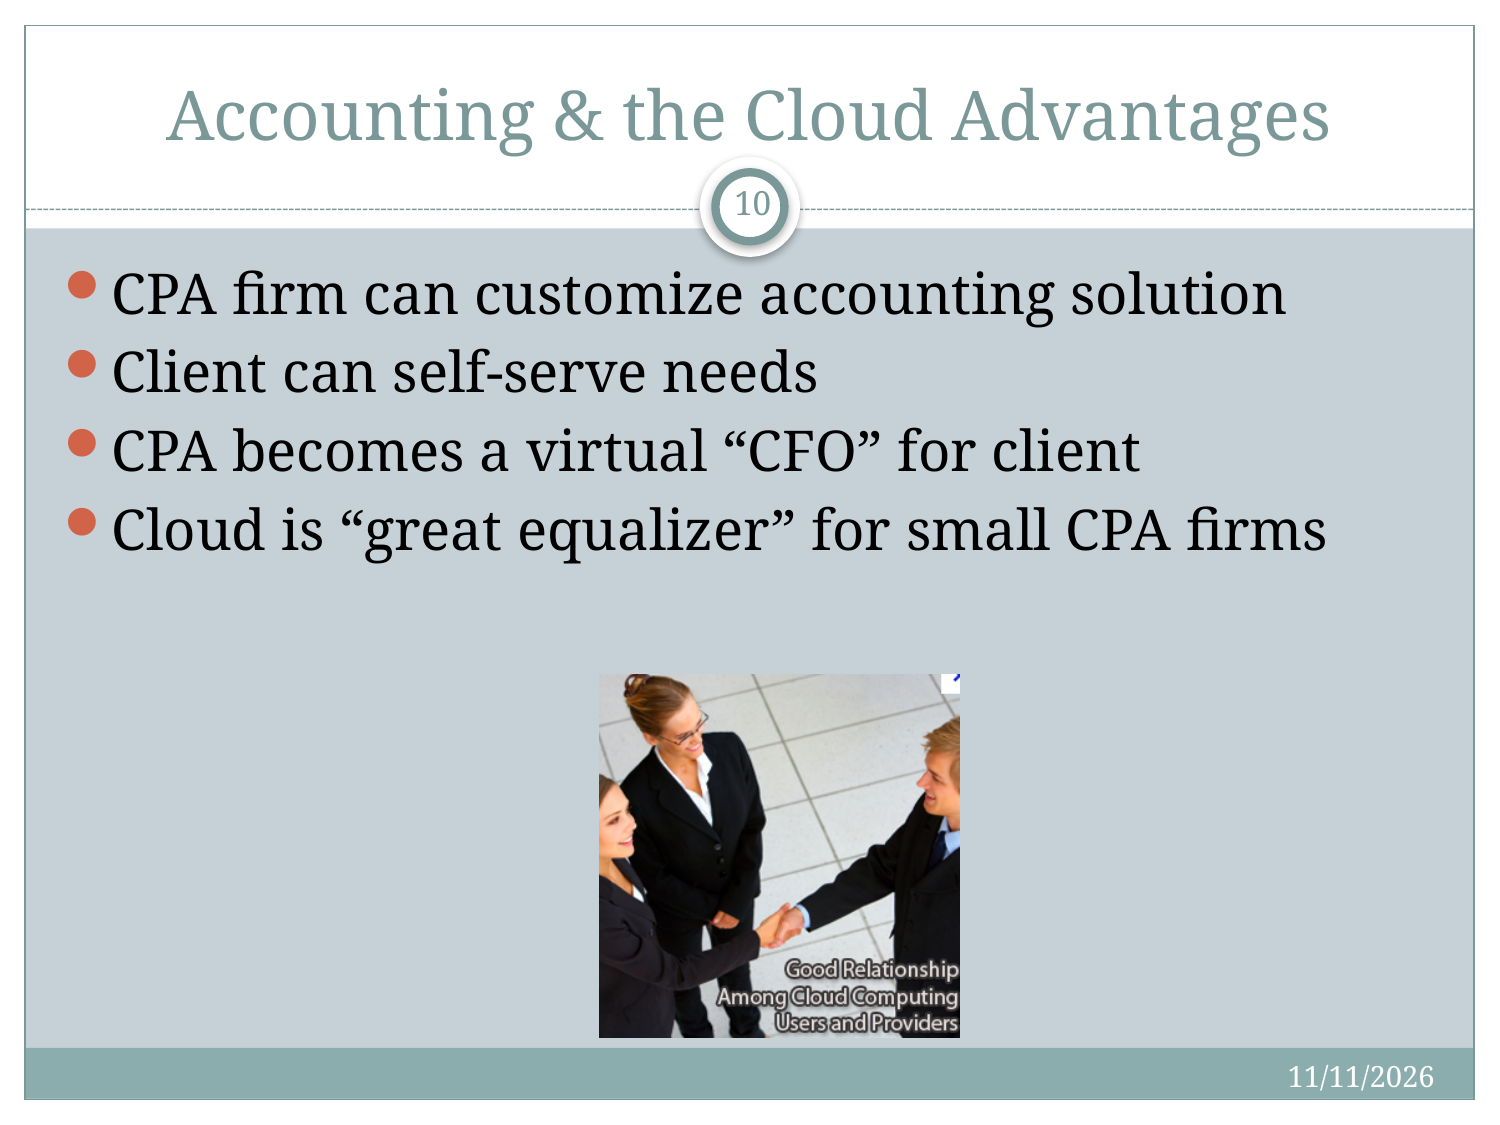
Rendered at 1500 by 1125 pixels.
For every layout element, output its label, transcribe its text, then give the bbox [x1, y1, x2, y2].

title Accounting & the Cloud Advantages [49, 37, 1450, 162]
slide_number 10 [715, 168, 791, 241]
list CPA firm can customize accounting solution Client can self-serve needs CPA becomes a virtual “CFO” for client Cloud is “great equalizer” for small CPA firms [49, 250, 1445, 1001]
picture [599, 674, 960, 1038]
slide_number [950, 1050, 1450, 1111]
